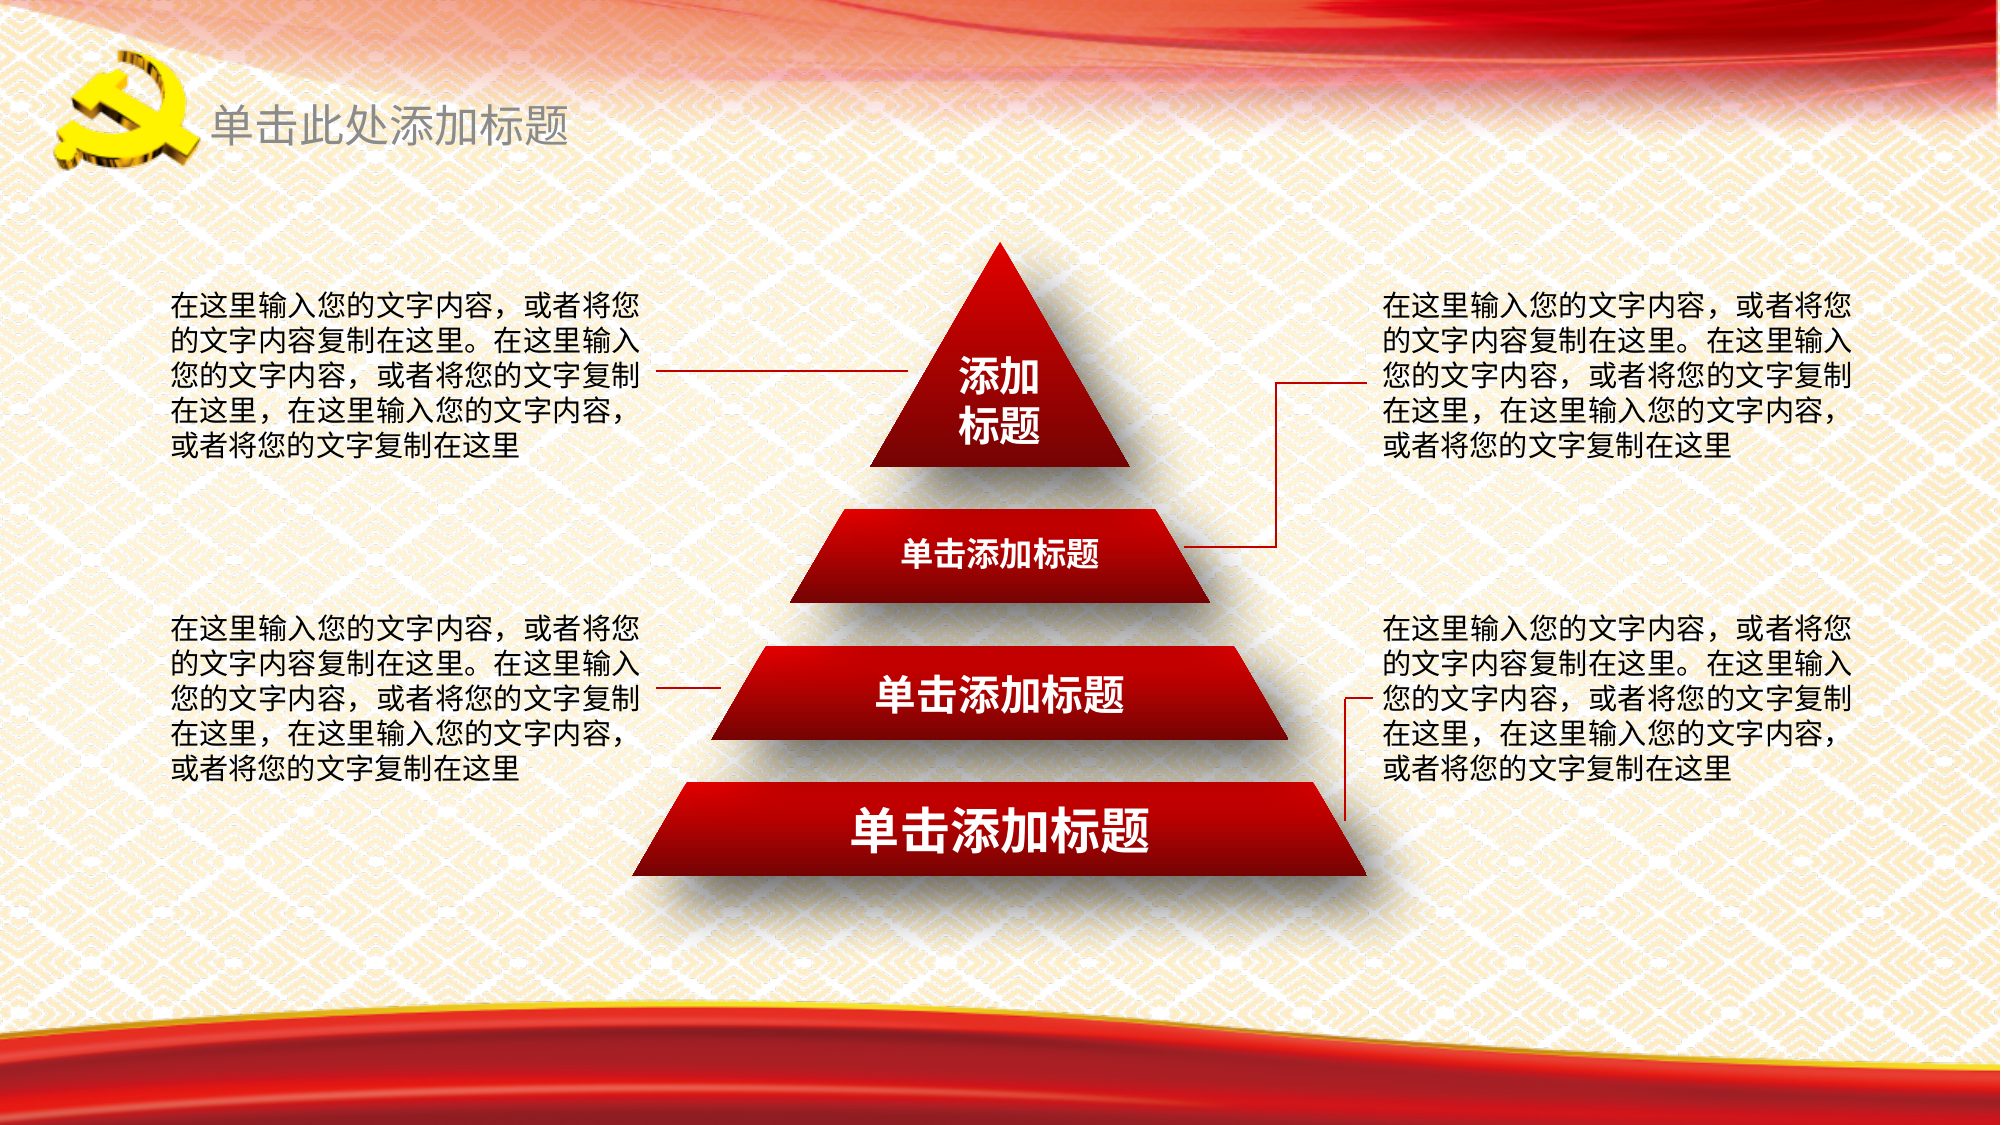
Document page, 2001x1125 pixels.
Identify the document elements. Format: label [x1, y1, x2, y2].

text_box [1183, 382, 1368, 548]
text_box [1345, 698, 1373, 822]
picture [0, 0, 2000, 1125]
